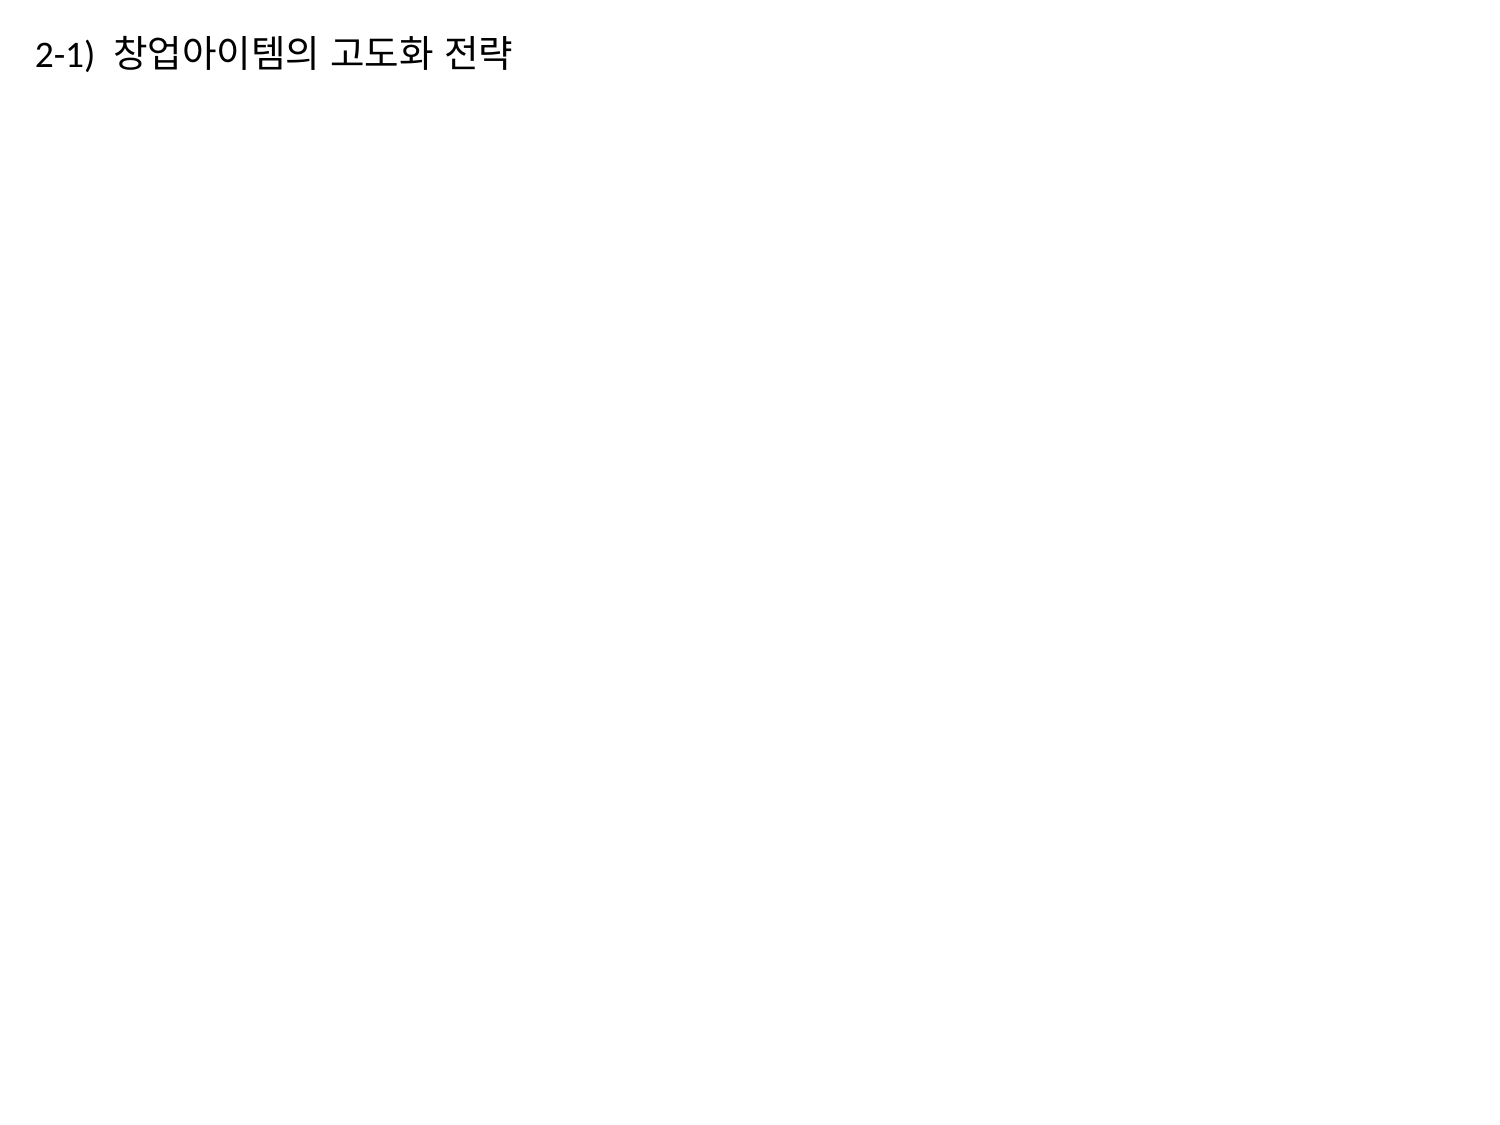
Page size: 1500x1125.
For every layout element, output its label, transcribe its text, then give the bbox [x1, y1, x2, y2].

text_box 2-1) 창업아이템의 고도화 전략 [20, 22, 662, 83]
